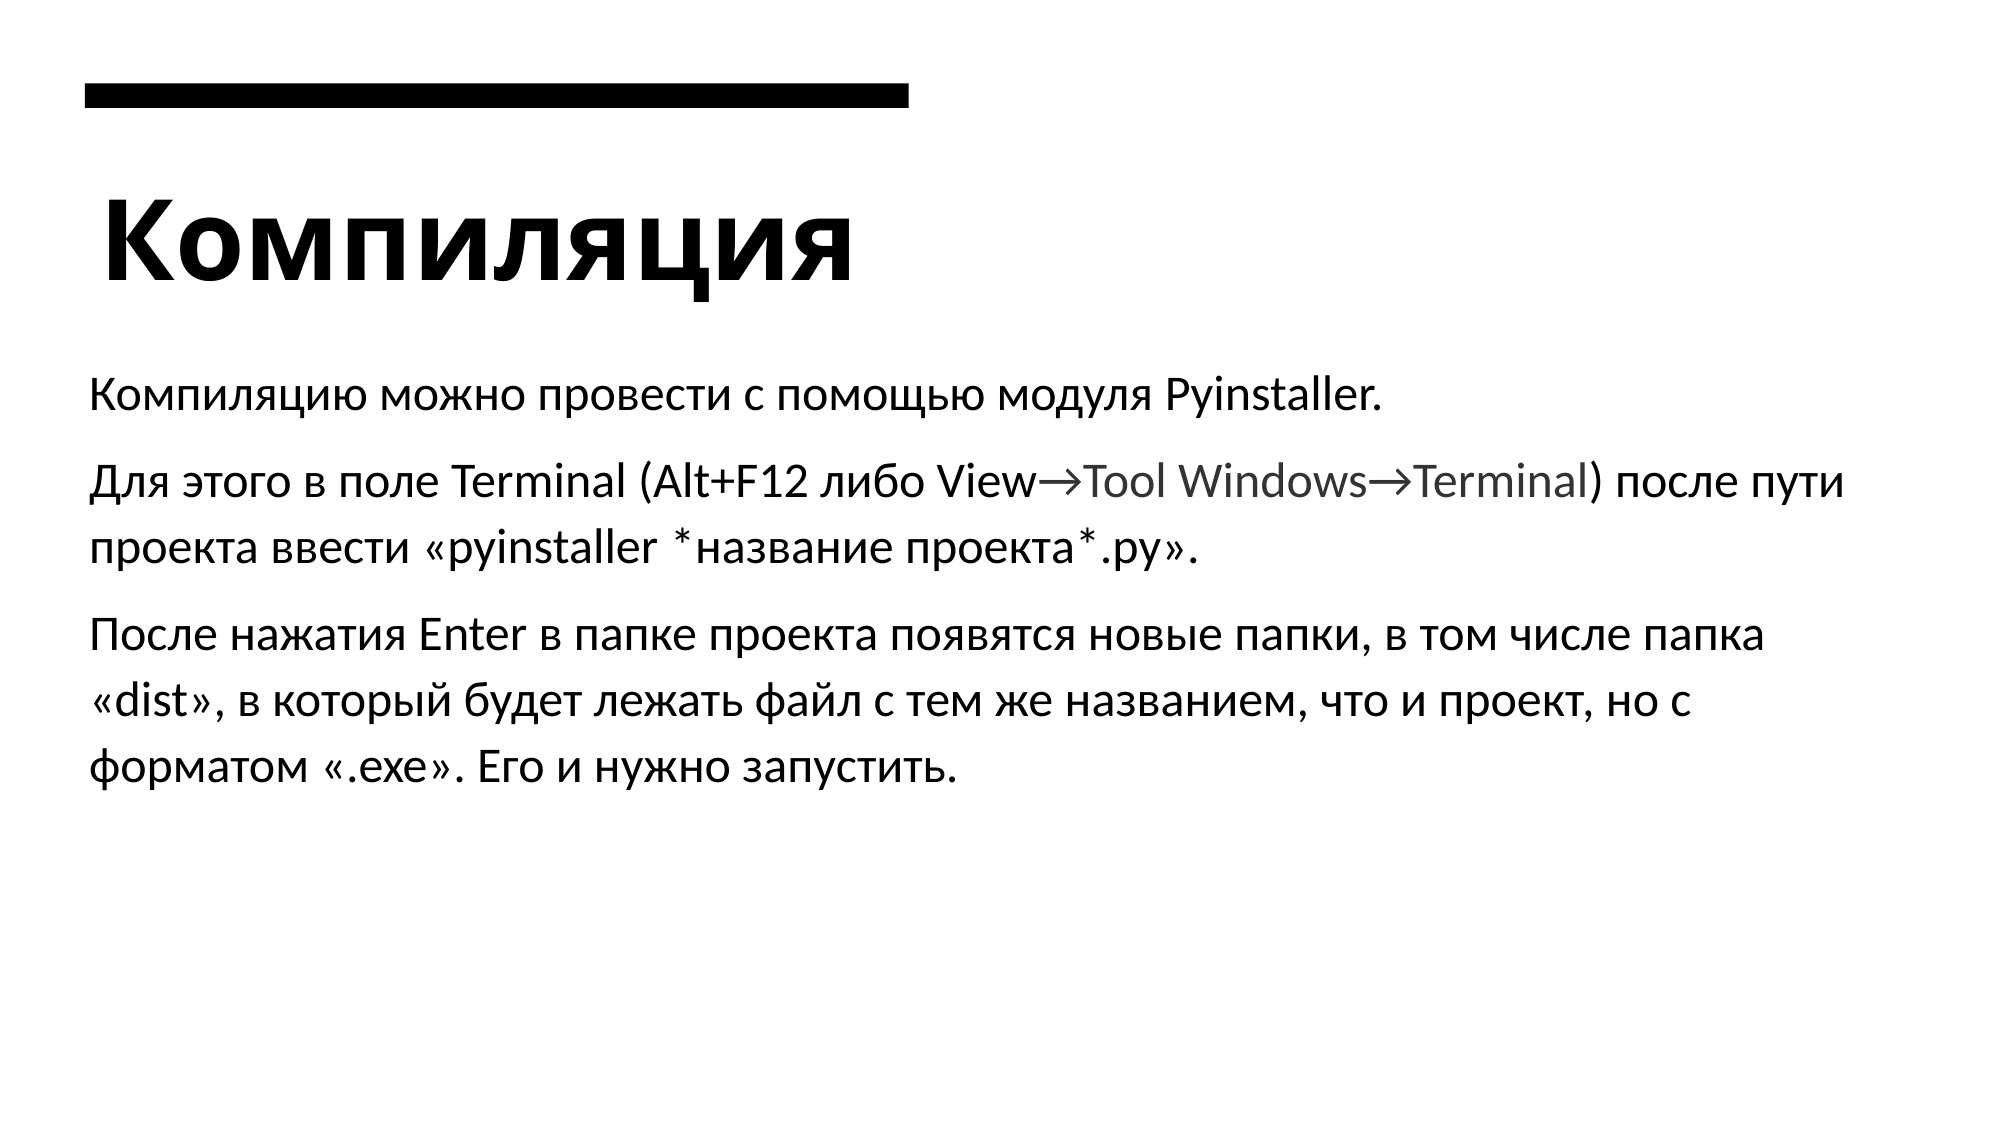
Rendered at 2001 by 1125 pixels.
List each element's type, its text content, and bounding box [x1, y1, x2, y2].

title Компиляция [84, 160, 909, 347]
list Компиляцию можно провести с помощью модуля Pyinstaller. Для этого в поле Terminal (Alt+F12 либо View→Tool Windows→Terminal) после пути проекта ввести «pyinstaller *название проекта*.py». После нажатия Enter в папке проекта появятся новые папки, в том числе папка «dist», в который будет лежать файл с тем же названием, что и проект, но с форматом «.exe». Его и нужно запустить. [74, 347, 1917, 960]
